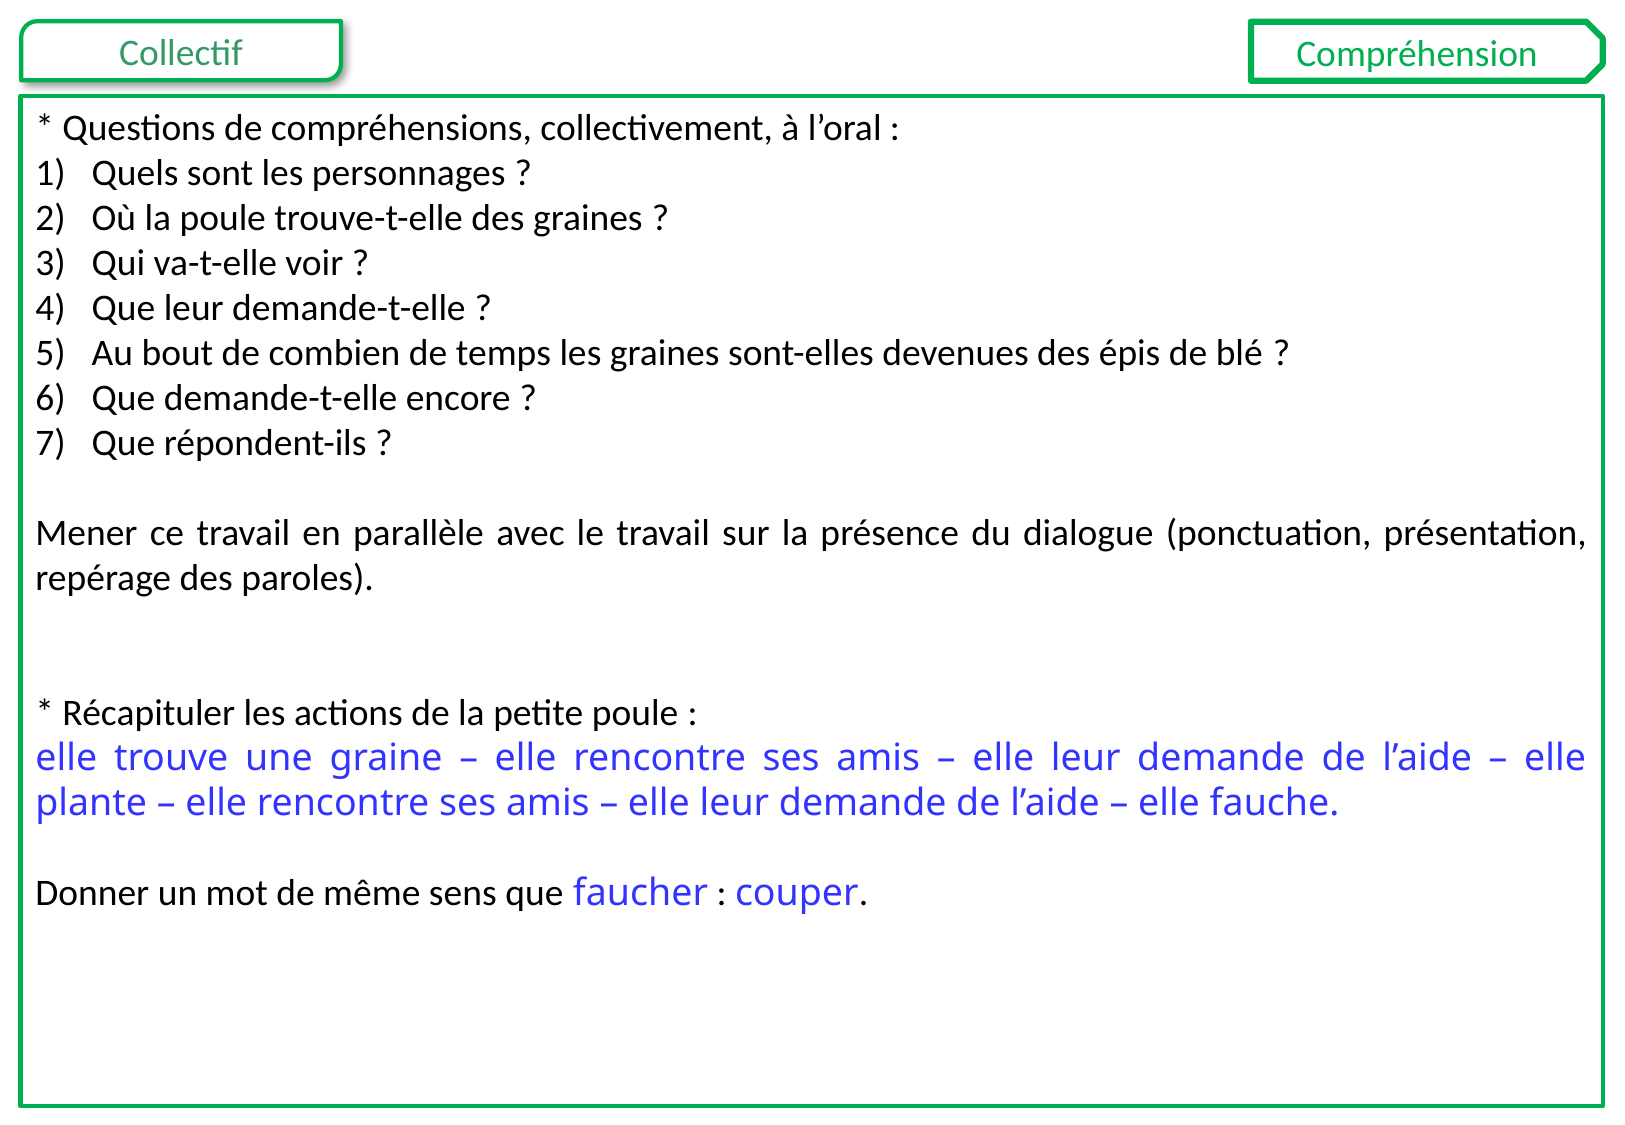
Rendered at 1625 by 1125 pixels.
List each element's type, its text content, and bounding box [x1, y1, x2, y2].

list Compréhension [1250, 21, 1584, 81]
list * Questions de compréhensions, collectivement, à l’oral : Quels sont les personnages ? Où la poule trouve-t-elle des graines ? Qui va-t-elle voir ? Que leur demande-t-elle ? Au bout de combien de temps les graines sont-elles devenues des épis de blé ? Que demande-t-elle encore ? Que répondent-ils ? Mener ce travail en parallèle avec le travail sur la présence du dialogue (ponctuation, présentation, repérage des paroles). * Récapituler les actions de la petite poule : elle trouve une graine – elle rencontre ses amis – elle leur demande de l’aide – elle plante – elle rencontre ses amis – elle leur demande de l’aide – elle fauche. Donner un mot de même sens que faucher : couper. [18, 94, 1605, 1108]
